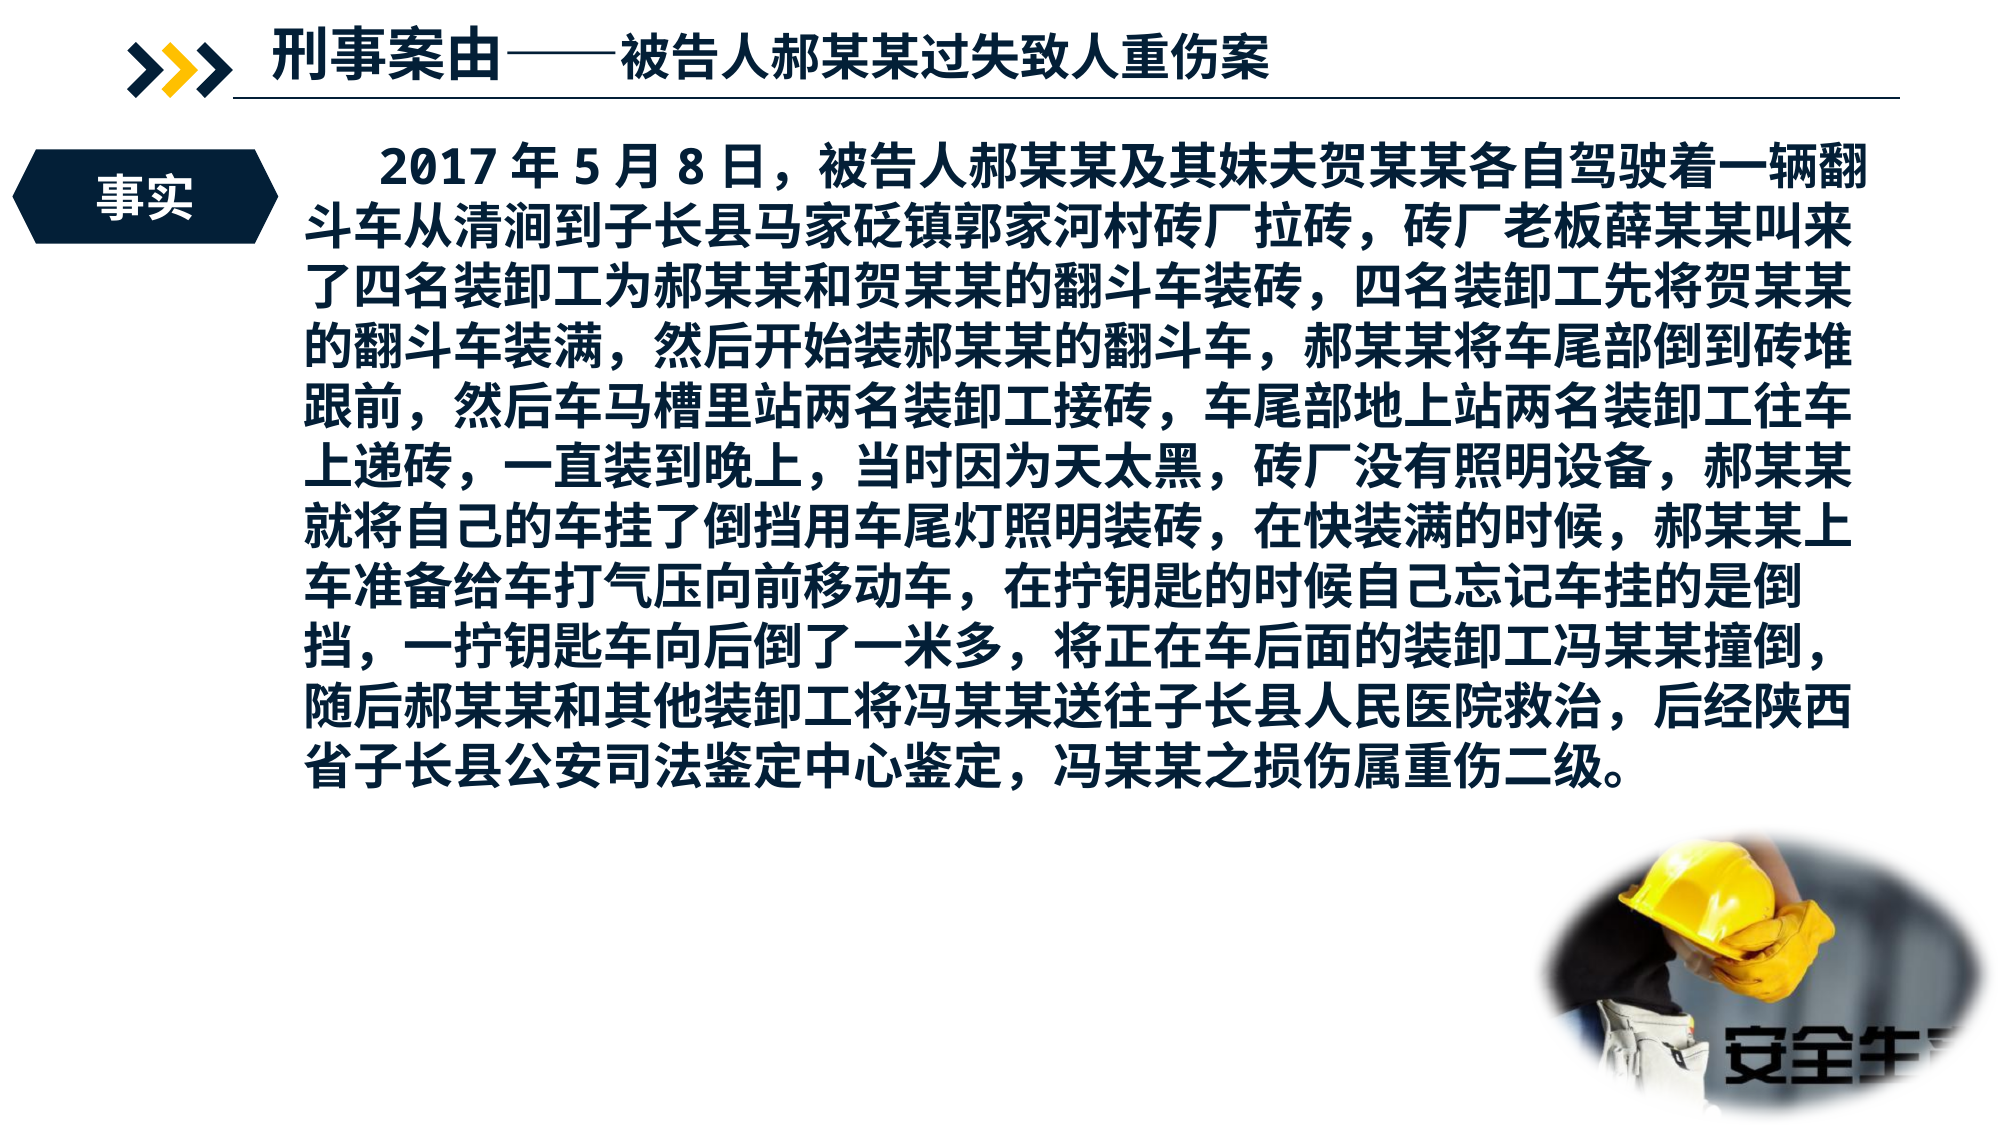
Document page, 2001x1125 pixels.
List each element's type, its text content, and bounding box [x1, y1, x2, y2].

picture [1528, 823, 2000, 1125]
text_box 2017年5月8日，被告人郝某某及其妹夫贺某某各自驾驶着一辆翻斗车从清涧到子长县马家砭镇郭家河村砖厂拉砖，砖厂老板薛某某叫来了四名装卸工为郝某某和贺某某的翻斗车装砖，四名装卸工先将贺某某的翻斗车装满，然后开始装郝某某的翻斗车，郝某某将车尾部倒到砖堆跟前，然后车马槽里站两名装卸工接砖，车尾部地上站两名装卸工往车上递砖，一直装到晚上，当时因为天太黑，砖厂没有照明设备，郝某某就将自己的车挂了倒挡用车尾灯照明装砖，在快装满的时候，郝某某上车准备给车打气压向前移动车，在拧钥匙的时候自己忘记车挂的是倒挡，一拧钥匙车向后倒了一米多，将正在车后面的装卸工冯某某撞倒，随后郝某某和其他装卸工将冯某某送往子长县人民医院救治，后经陕西省子长县公安司法鉴定中心鉴定，冯某某之损伤属重伤二级。 [288, 127, 1900, 802]
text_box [127, 42, 1900, 98]
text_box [12, 149, 279, 244]
text_box 刑事案由——被告人郝某某过失致人重伤案 [259, 11, 1299, 42]
